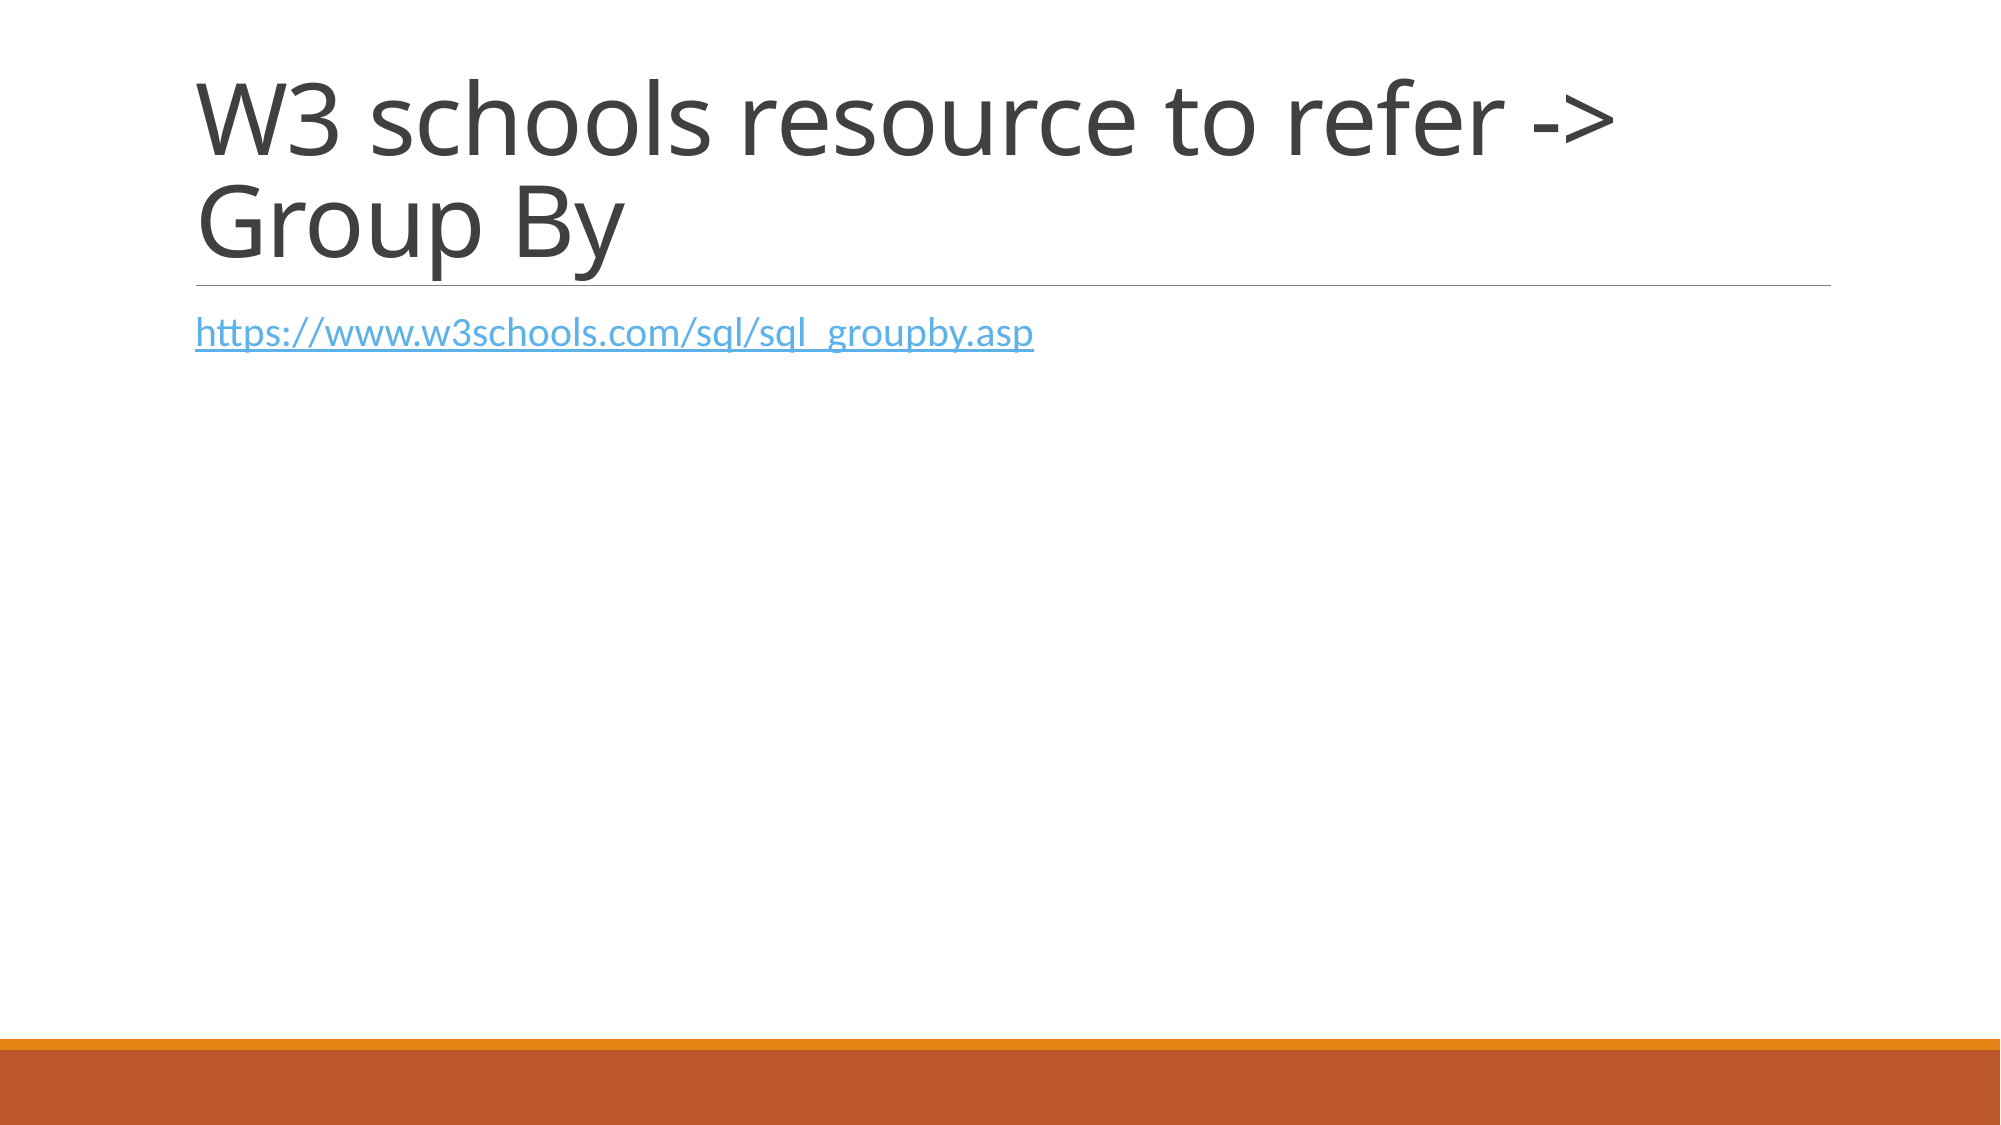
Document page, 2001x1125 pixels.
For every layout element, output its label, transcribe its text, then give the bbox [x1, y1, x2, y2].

title W3 schools resource to refer -> Group By [180, 47, 1830, 285]
list https://www.w3schools.com/sql/sql_groupby.asp [180, 302, 1830, 963]
